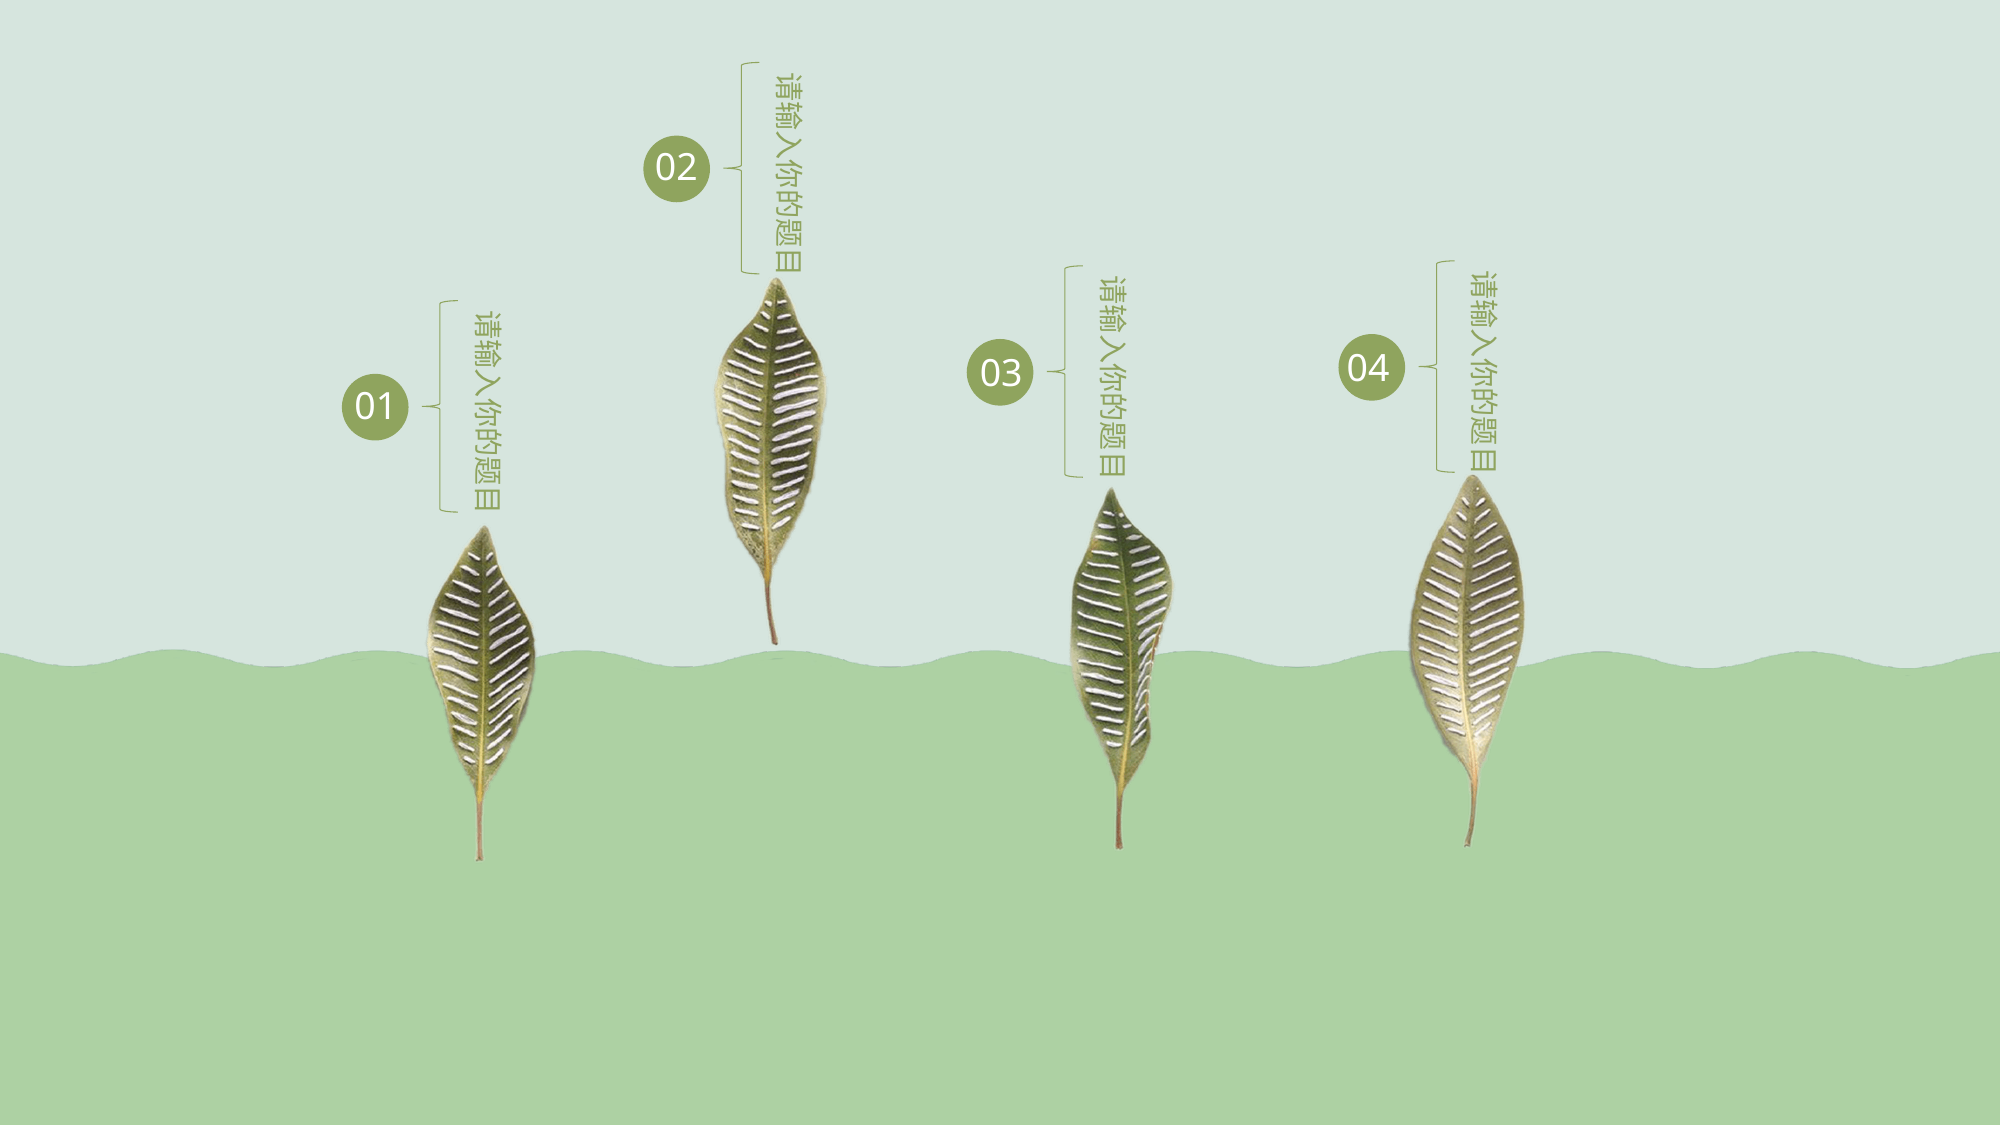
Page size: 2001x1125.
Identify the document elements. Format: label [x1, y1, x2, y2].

picture [0, 265, 2000, 1125]
text_box [1330, 255, 1511, 478]
text_box [639, 57, 816, 279]
text_box [338, 295, 514, 518]
text_box [964, 260, 1139, 483]
